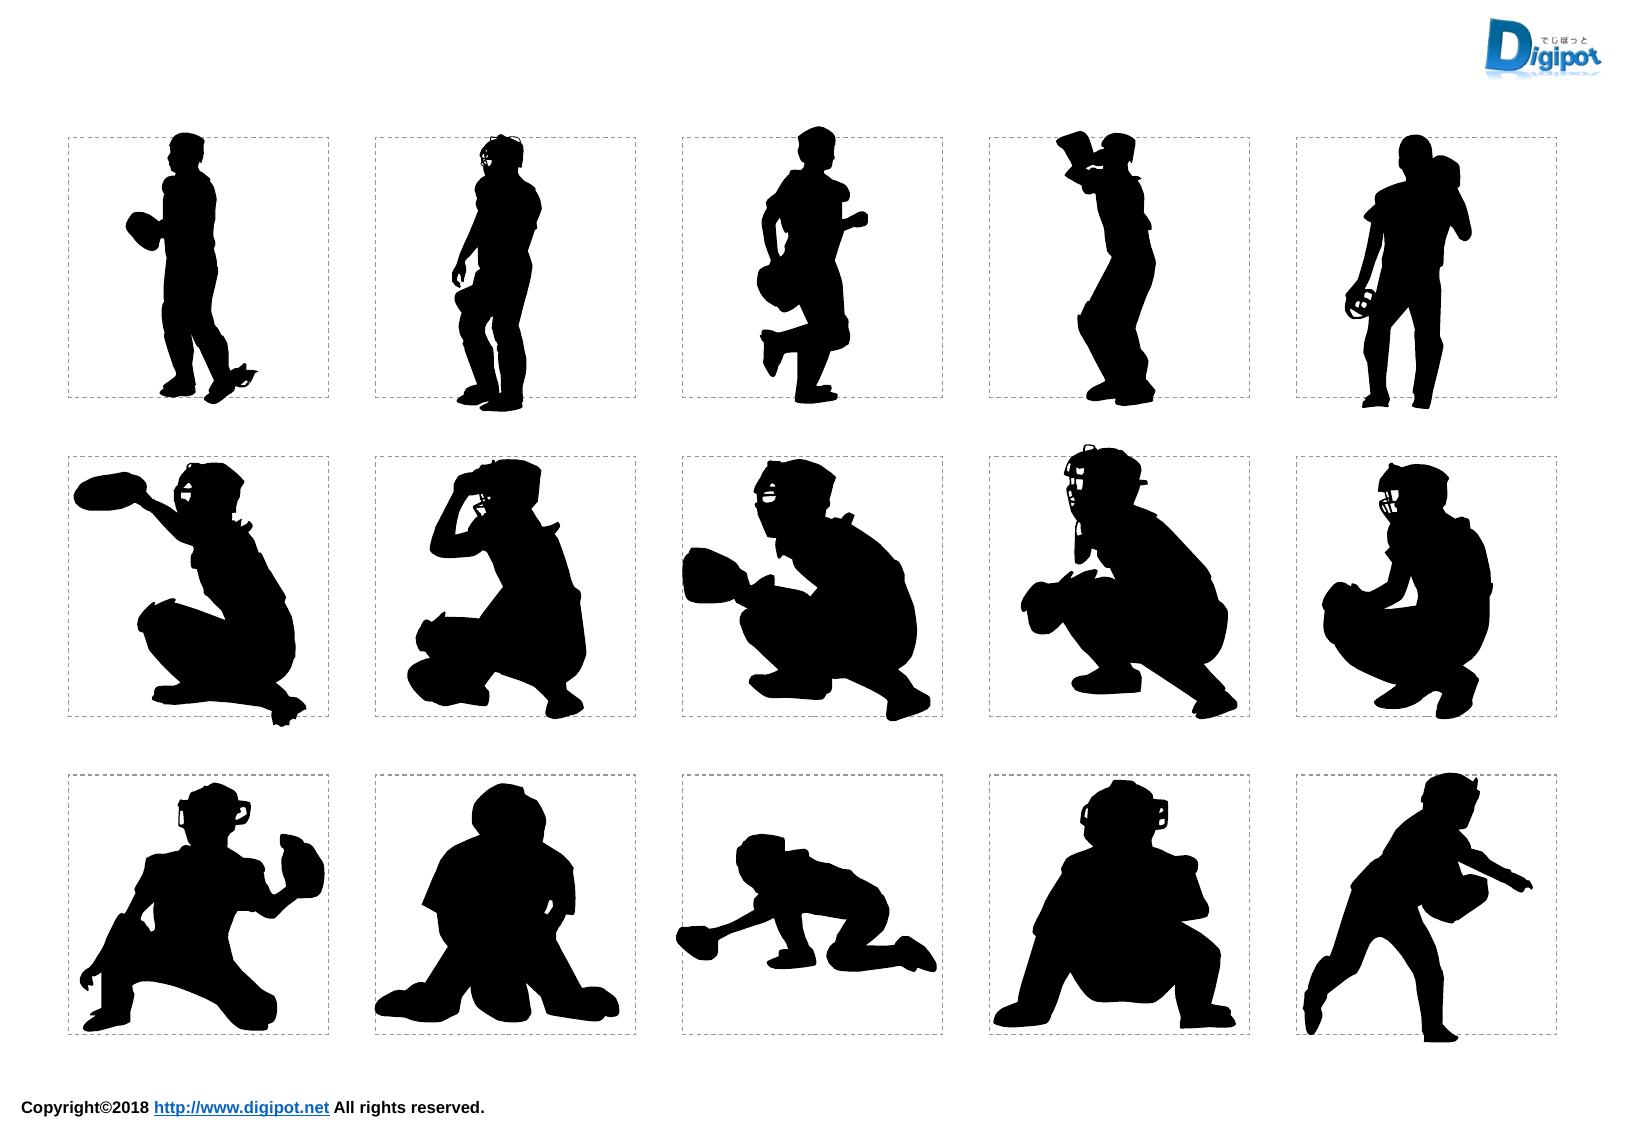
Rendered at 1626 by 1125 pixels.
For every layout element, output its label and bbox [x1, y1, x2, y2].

text_box [1344, 134, 1472, 409]
text_box [1056, 131, 1156, 406]
text_box [993, 779, 1236, 1029]
text_box [682, 459, 931, 722]
text_box [1302, 772, 1533, 1043]
text_box [407, 459, 587, 720]
text_box [1322, 462, 1493, 720]
text_box [452, 134, 542, 412]
text_box [1020, 444, 1238, 720]
text_box [756, 126, 868, 404]
text_box [125, 132, 259, 405]
text_box [79, 782, 325, 1032]
text_box [676, 833, 937, 973]
picture [1485, 18, 1602, 82]
text_box [73, 462, 307, 727]
text_box [374, 783, 620, 1023]
